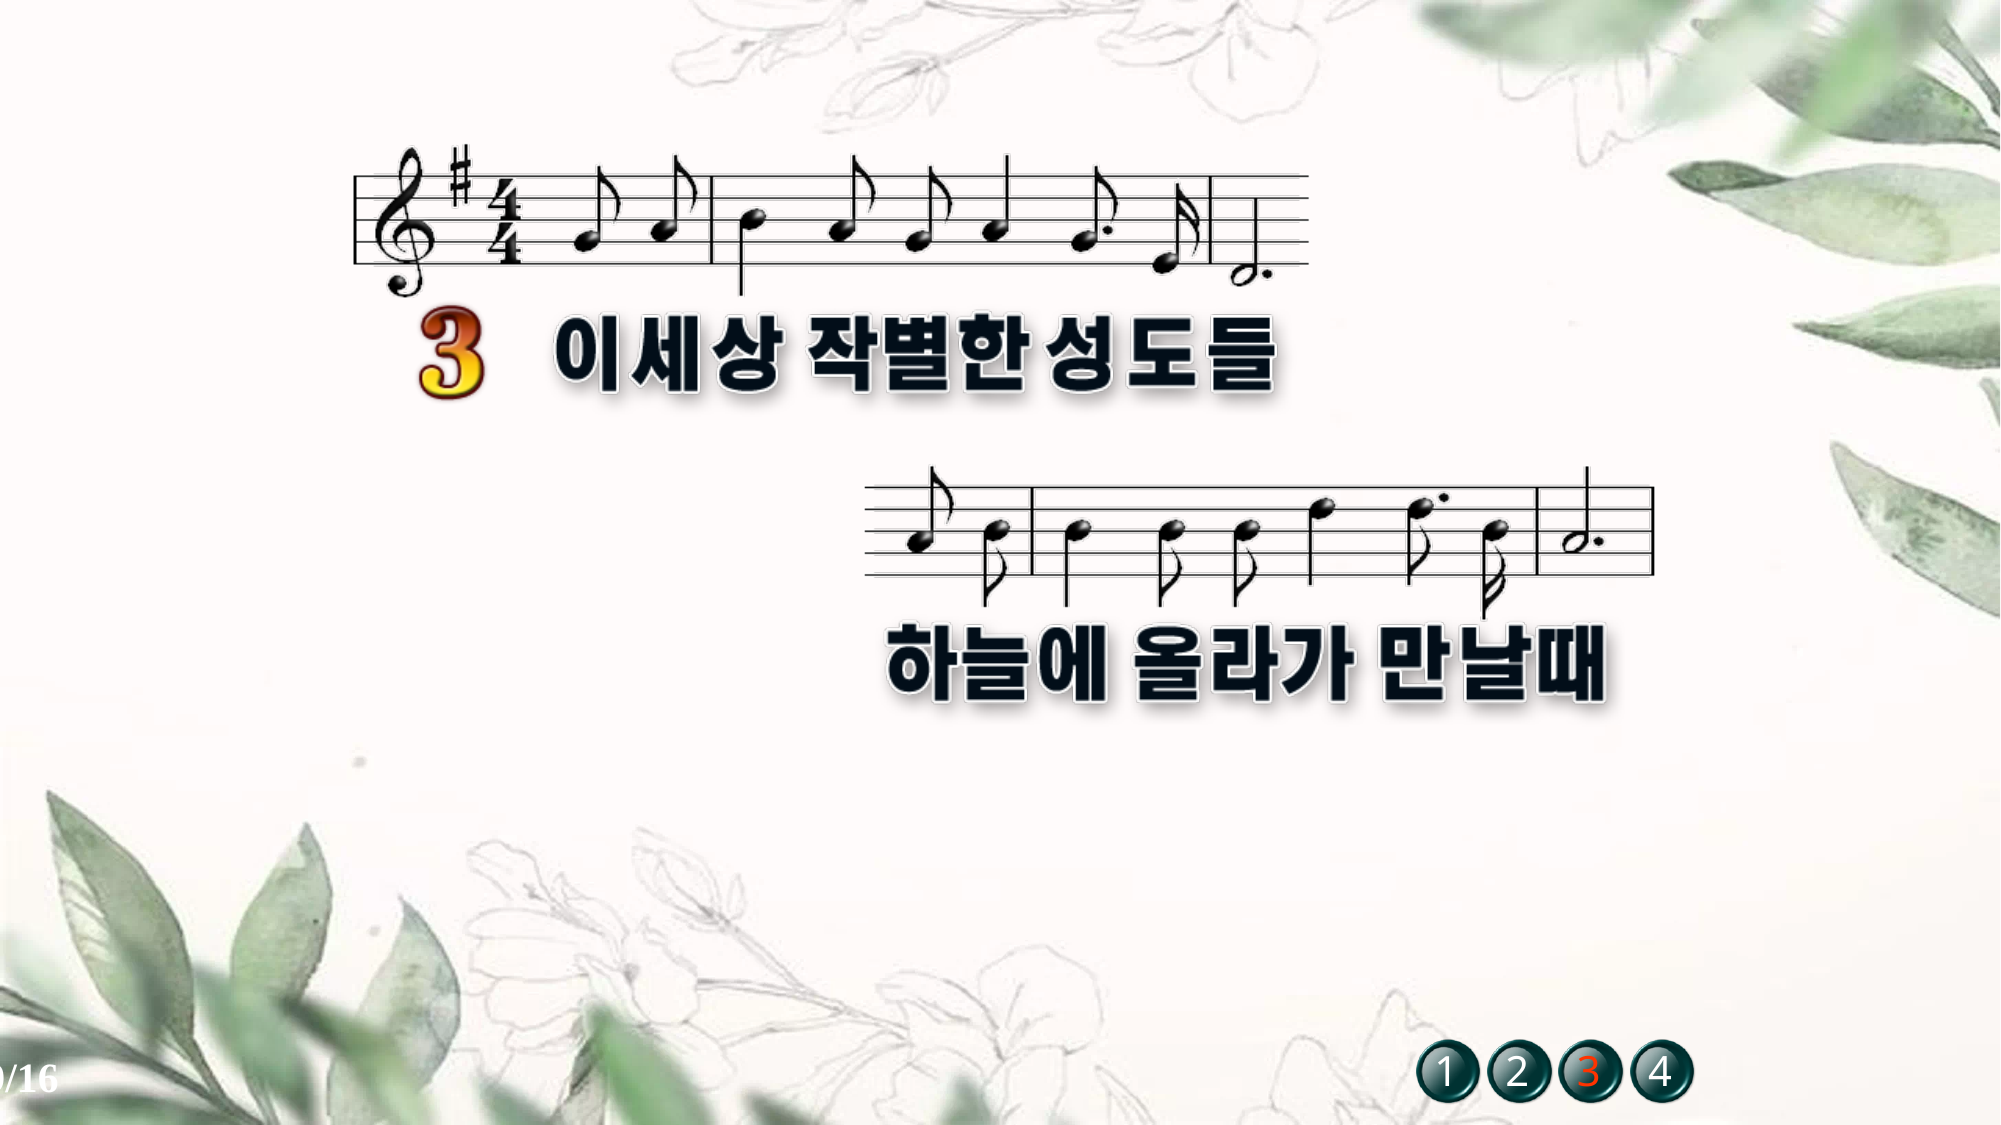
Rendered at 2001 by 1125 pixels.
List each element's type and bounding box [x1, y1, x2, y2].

text_box [1627, 1035, 1697, 1106]
text_box [1484, 1035, 1555, 1106]
text_box [1555, 1035, 1626, 1106]
text_box [1413, 1035, 1484, 1106]
picture [0, 0, 2001, 1125]
